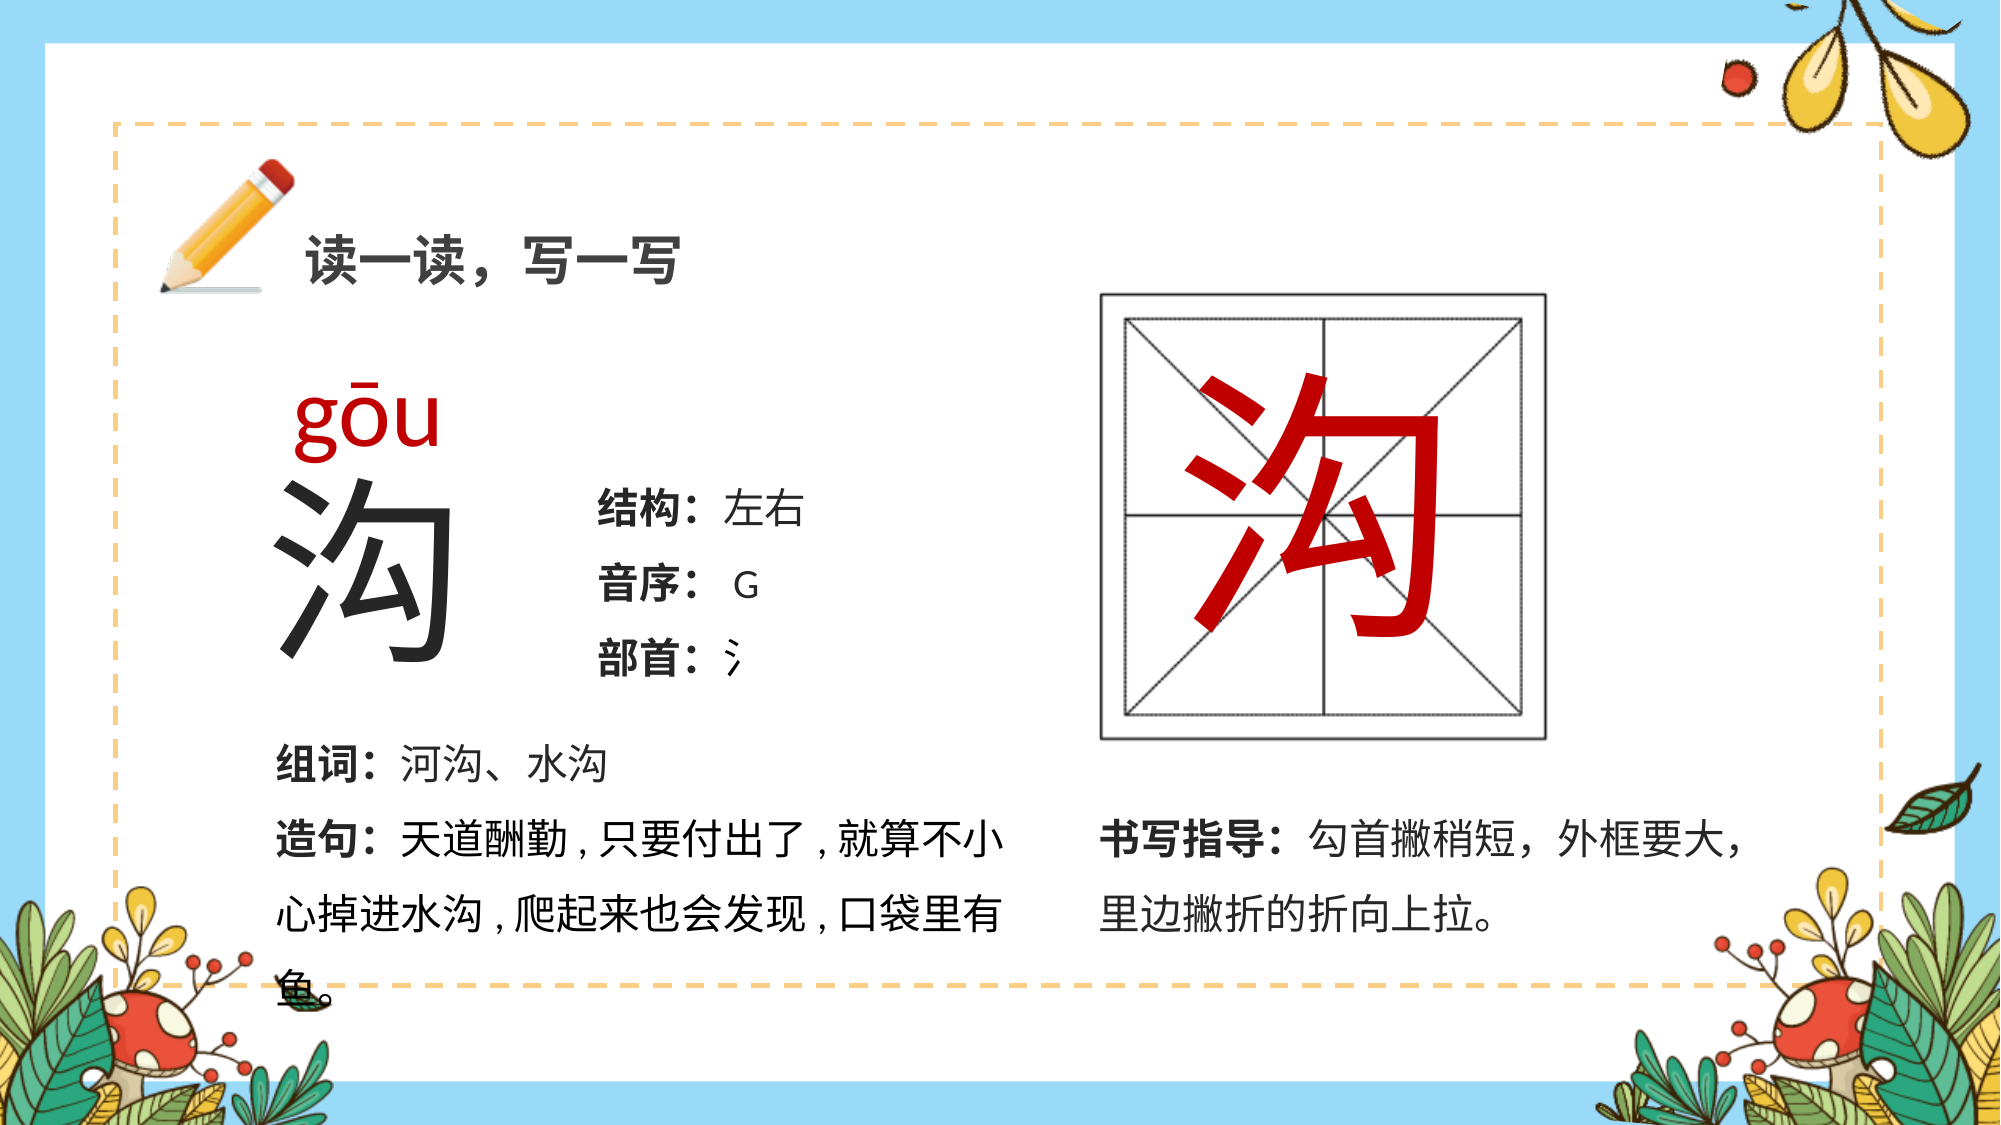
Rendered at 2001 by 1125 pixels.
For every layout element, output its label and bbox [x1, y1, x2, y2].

picture [1050, 236, 1595, 781]
text_box [0, 0, 2000, 1125]
text_box [136, 136, 822, 316]
